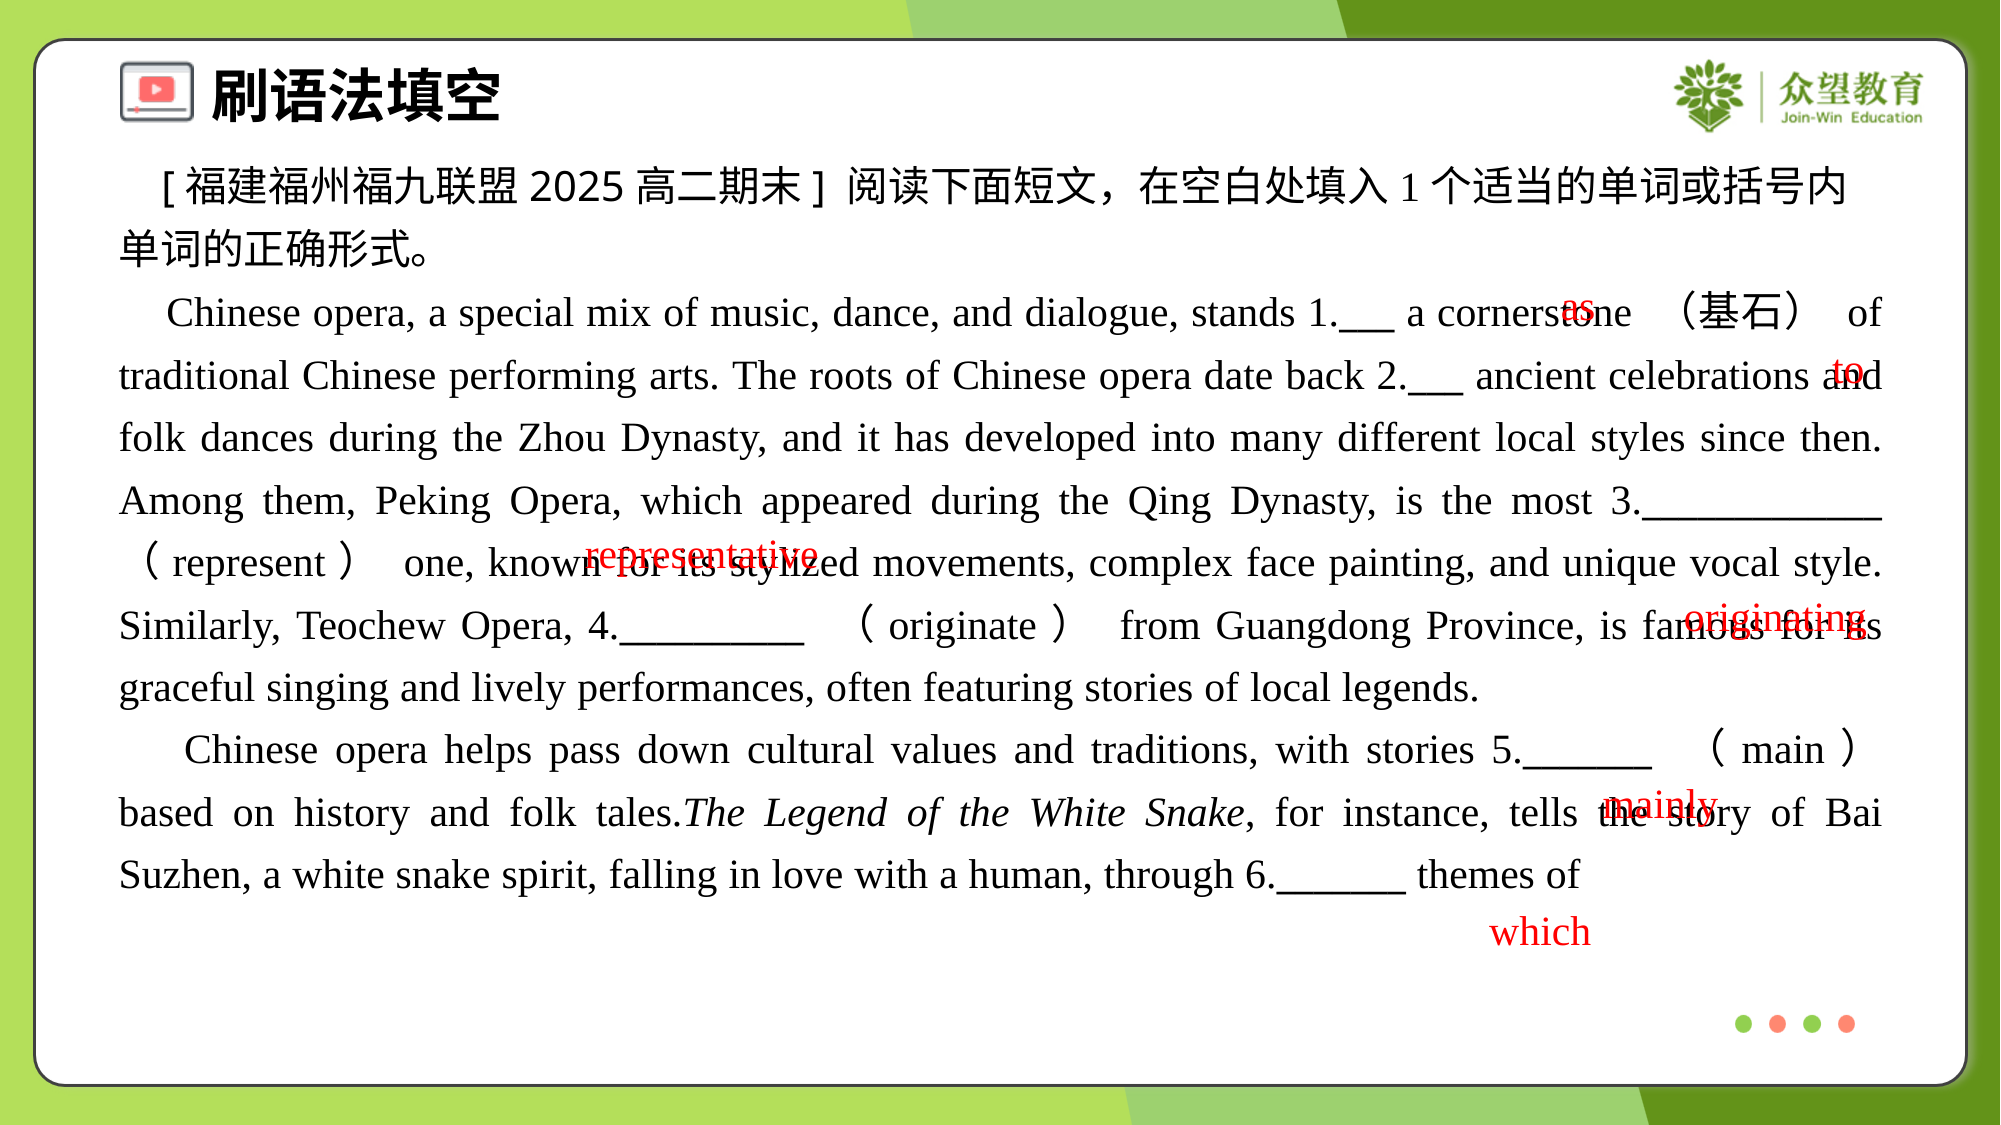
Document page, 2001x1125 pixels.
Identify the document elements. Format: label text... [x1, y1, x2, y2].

text_box mainly [1598, 764, 1723, 822]
text_box as [1556, 266, 1601, 324]
text_box [福建福州福九联盟2025高二期末] 阅读下面短文，在空白处填入1个适当的单词或括号内单词的正确形式。 Chinese opera, a special mix of music, dance, and dialogue, stands 1.___ a cornerstone （基石） of traditional Chinese performing arts. The roots of Chinese opera date back 2.___ ancient celebrations and folk dances during the Zhou Dynasty, and it has developed into many different local styles since then. Among them, Peking Opera, which appeared during the Qing Dynasty, is the most 3._____________ （represent） one, known for its stylized movements, complex face painting, and unique vocal style. Similarly, Teochew Opera, 4.__________ （originate） from Guangdong Province, is famous for its graceful singing and lively performances, often featuring stories of local legends. Chinese opera helps pass down cultural values and traditions, with stories 5._______ （main） based on history and folk tales.The Legend of the White Snake, for instance, tells the story of Bai Suzhen, a white snake spirit, falling in love with a human, through 6._______ themes of [118, 147, 1883, 955]
picture [0, 0, 2000, 1125]
text_box to [1827, 328, 1870, 387]
text_box representative [580, 514, 824, 572]
text_box which [1484, 891, 1596, 949]
text_box originating [1679, 576, 1872, 635]
